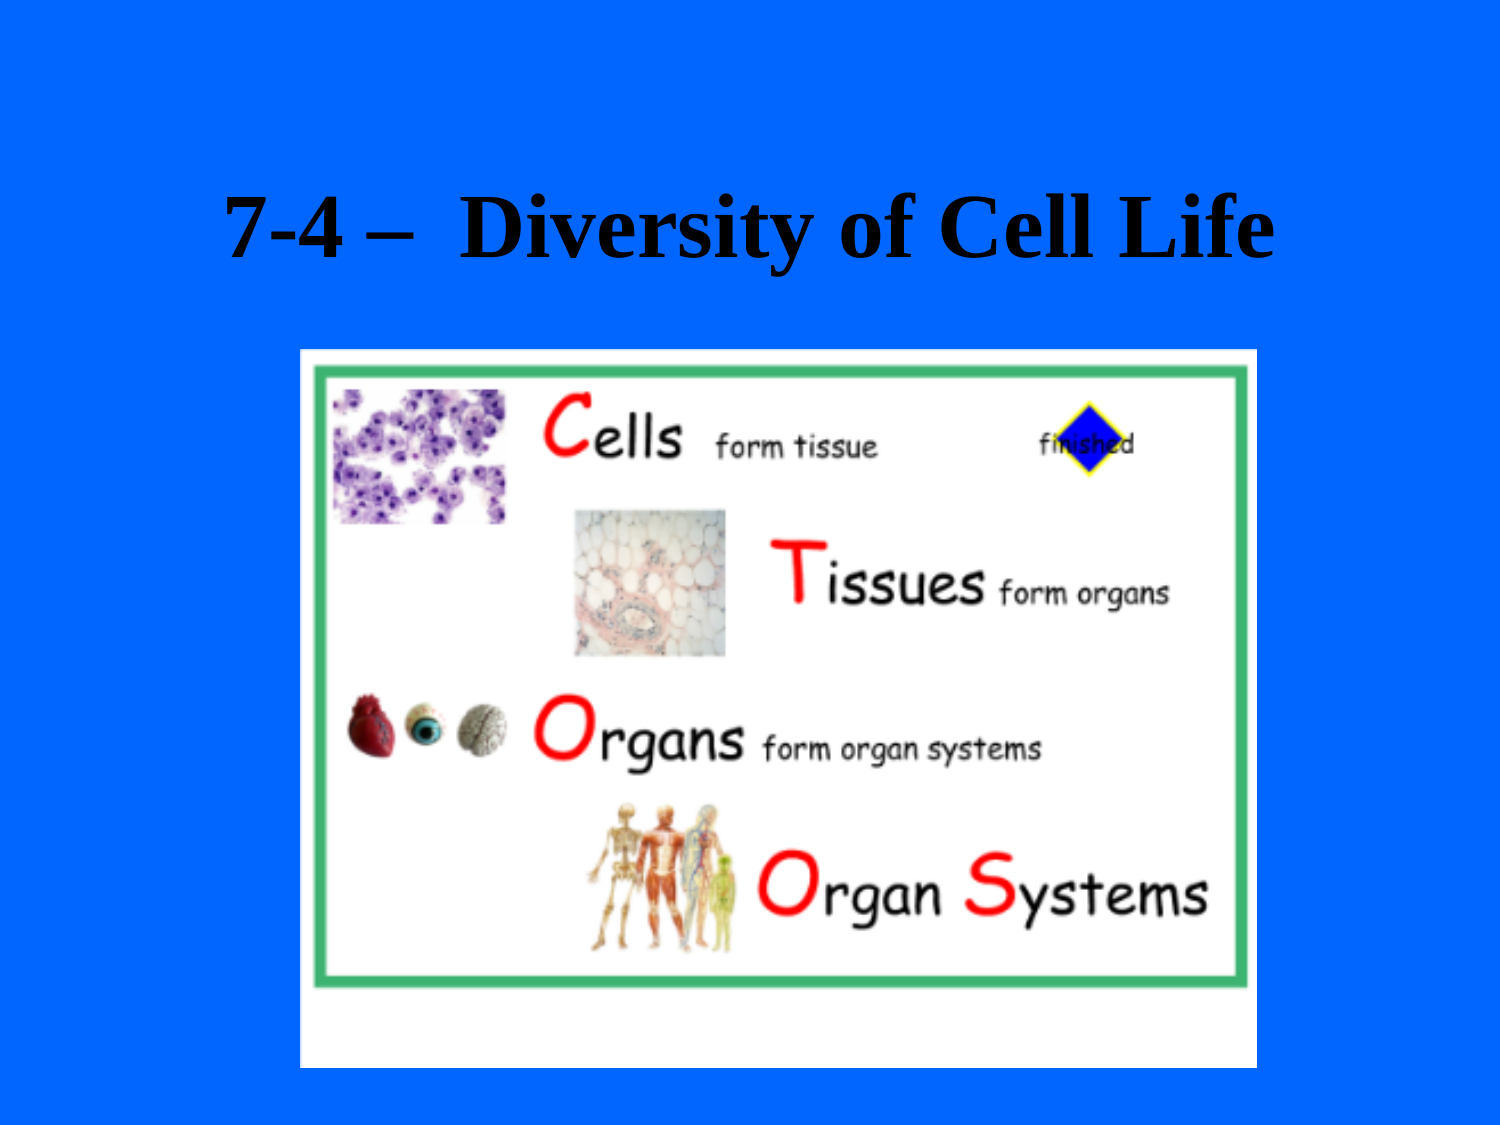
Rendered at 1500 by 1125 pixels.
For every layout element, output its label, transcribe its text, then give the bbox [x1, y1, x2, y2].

picture [299, 349, 1257, 1068]
title 7-4 – Diversity of Cell Life [112, 99, 1388, 342]
